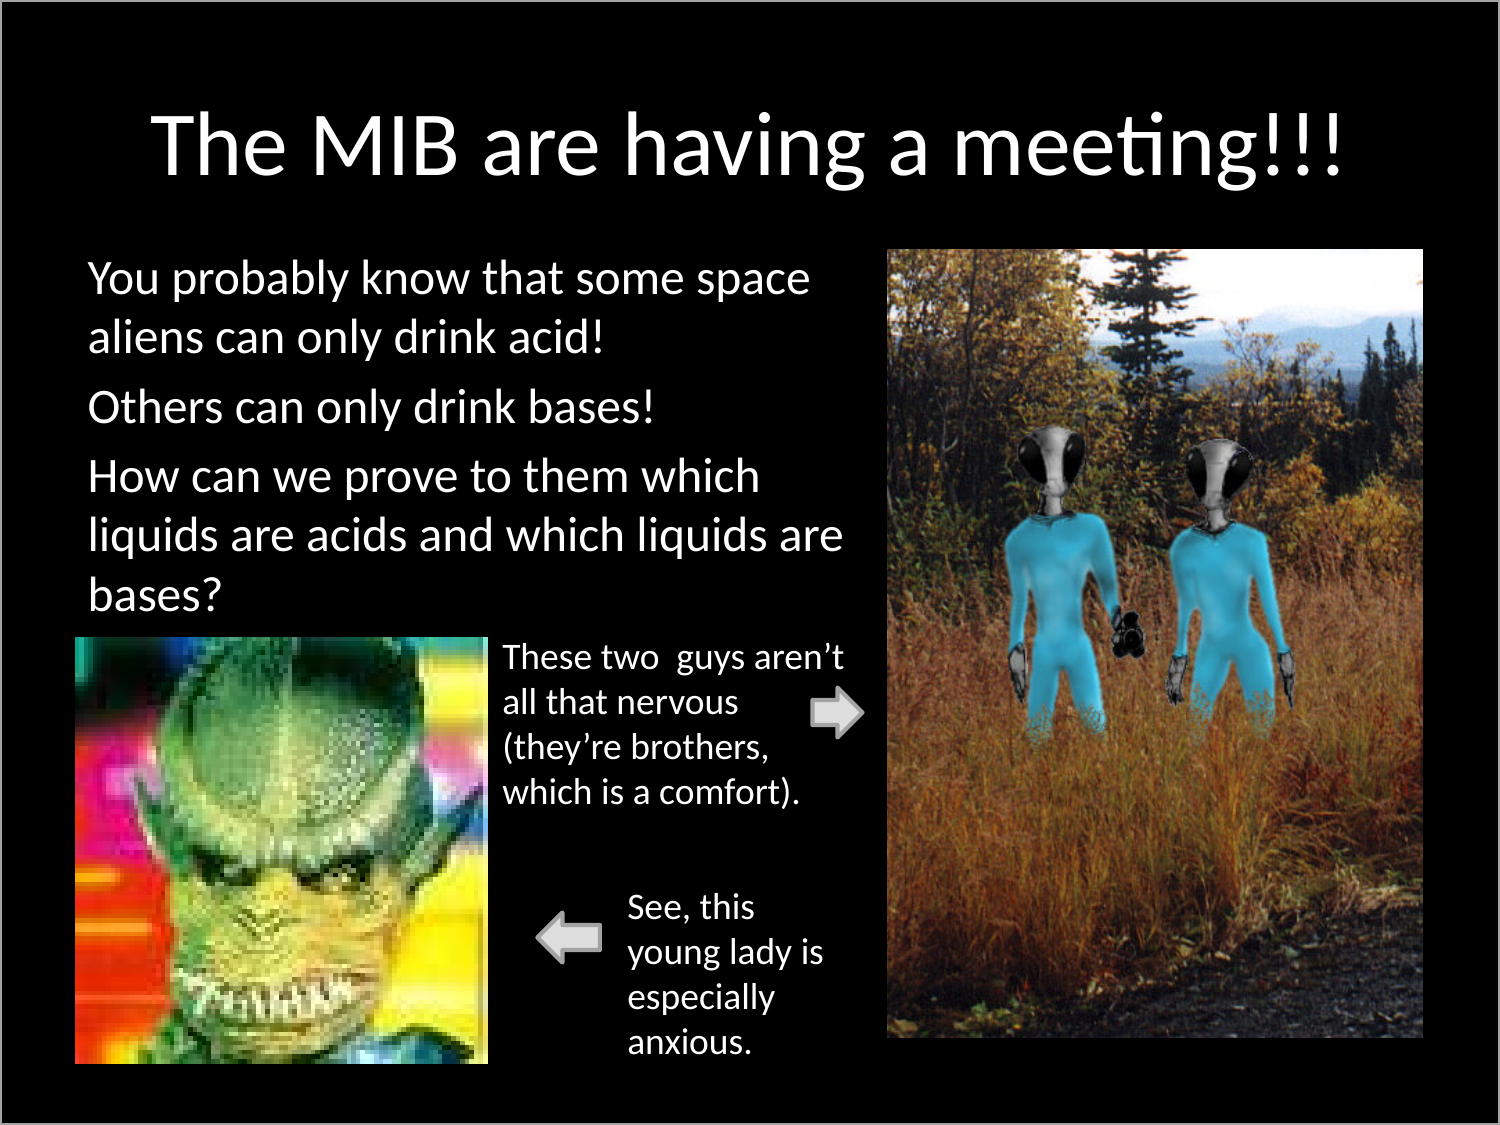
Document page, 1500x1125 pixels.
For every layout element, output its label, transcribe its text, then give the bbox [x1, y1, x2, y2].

text_box [810, 685, 865, 740]
text_box [0, 0, 1500, 1125]
text_box See, this young lady is especially anxious. [612, 874, 863, 1070]
picture [887, 249, 1423, 1038]
title The MIB are having a meeting!!! [75, 45, 1425, 233]
list You probably know that some space aliens can only drink acid! Others can only drink bases! How can we prove to them which liquids are acids and which liquids are bases? [24, 237, 875, 675]
text_box These two guys aren’t all that nervous (they’re brothers, which is a comfort). [487, 624, 882, 820]
text_box [535, 910, 602, 965]
picture [74, 637, 488, 1064]
